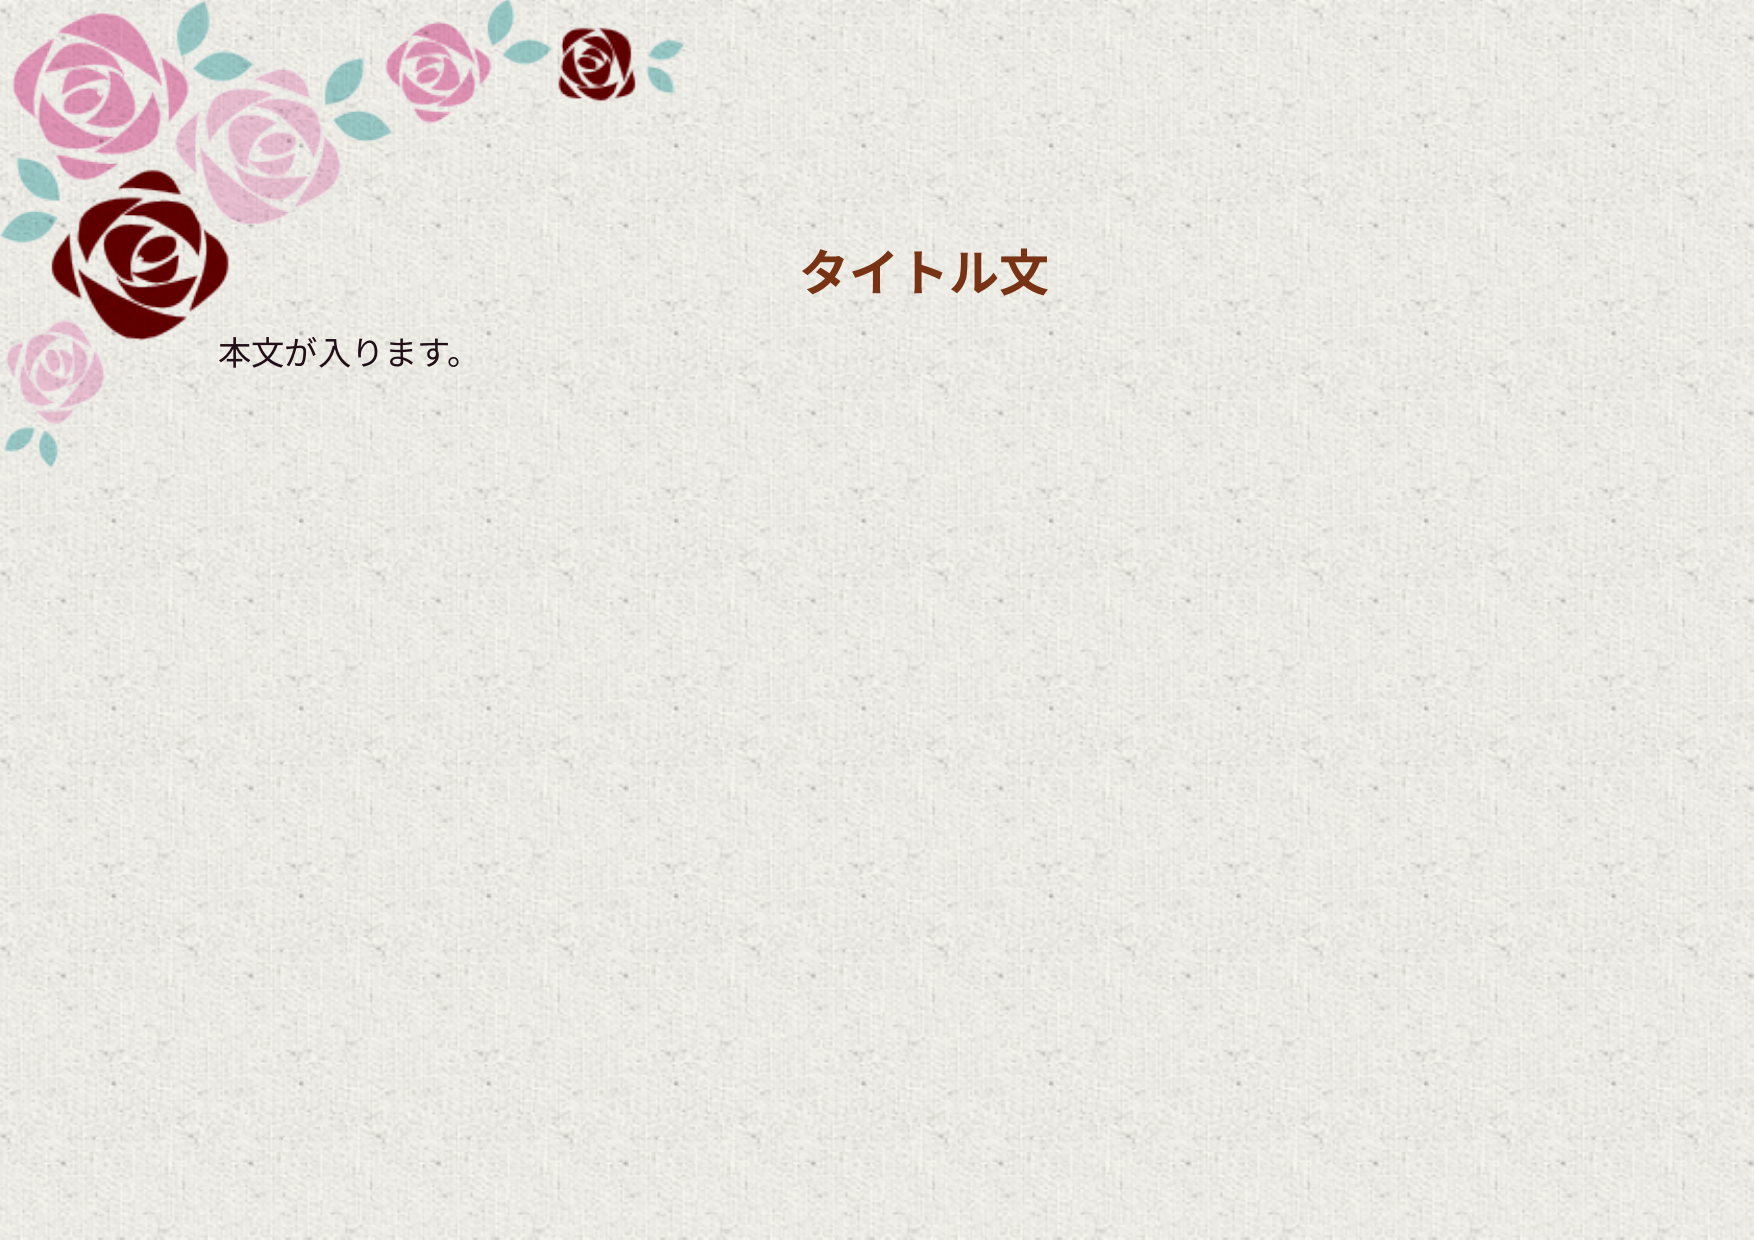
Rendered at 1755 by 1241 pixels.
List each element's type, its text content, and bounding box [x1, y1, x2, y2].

picture [0, 0, 1754, 1240]
title タイトル文 [239, 227, 1610, 302]
list 本文が入ります。 [203, 324, 1610, 1105]
